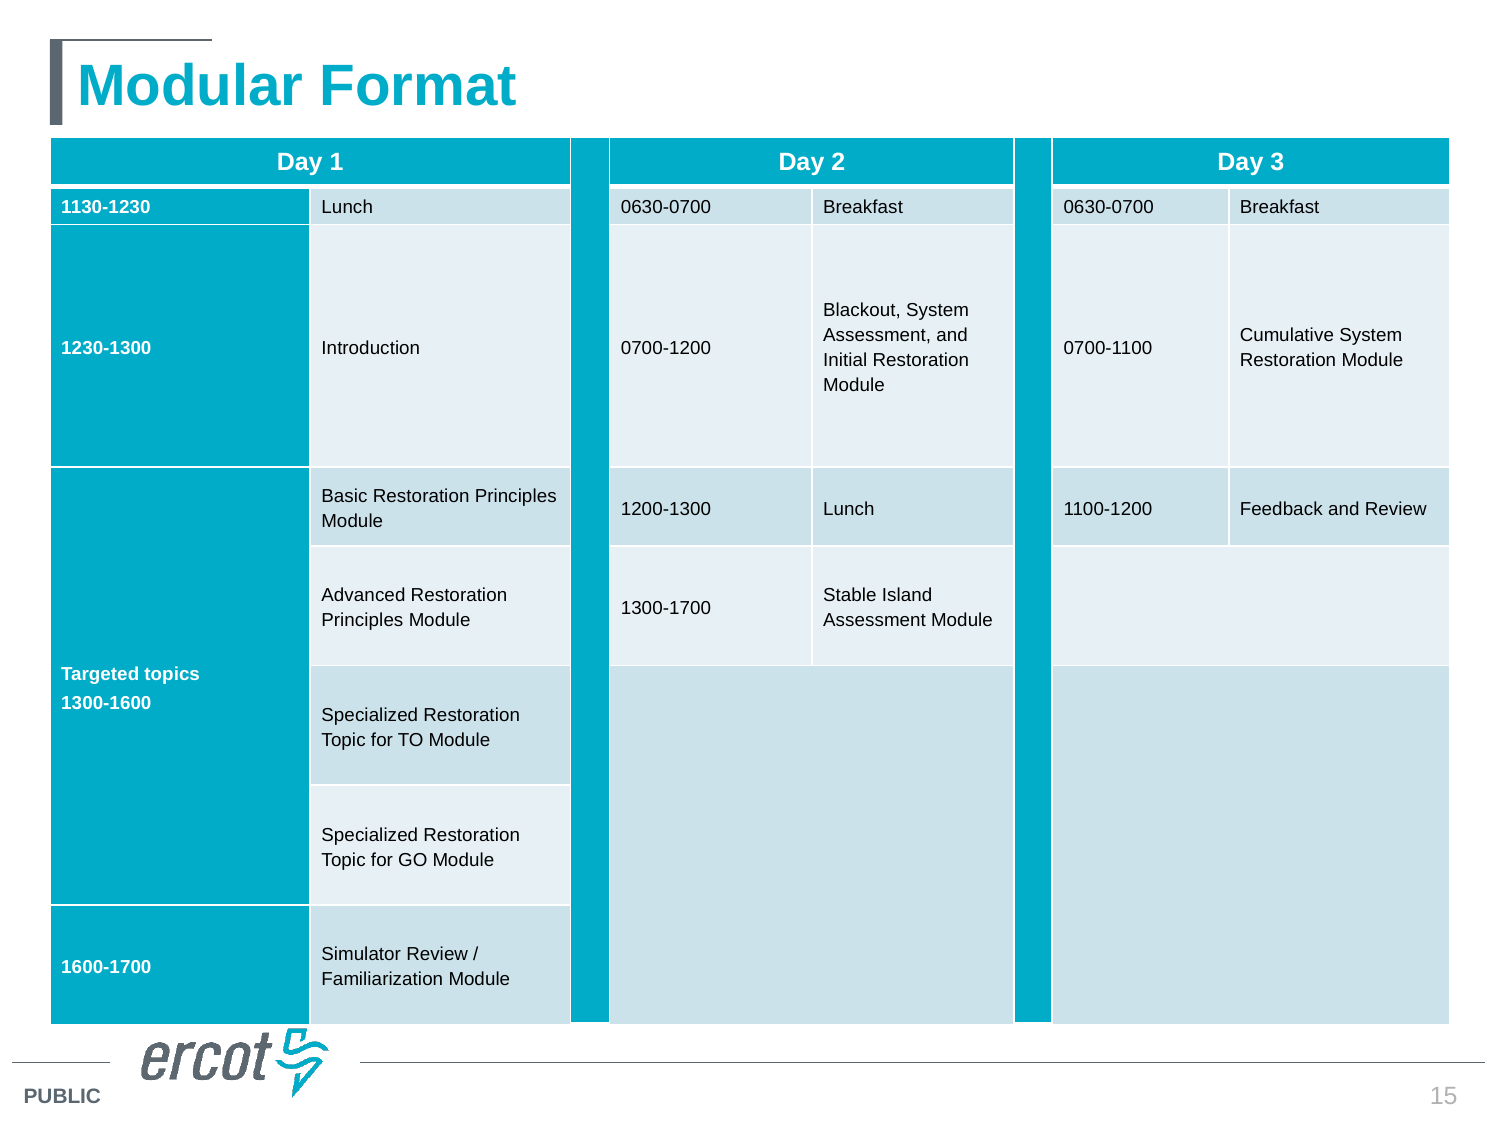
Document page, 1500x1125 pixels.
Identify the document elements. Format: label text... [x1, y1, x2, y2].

table_cell 1230-1300 [51, 225, 309, 466]
table_cell Breakfast [813, 189, 1013, 224]
table_header Day 1 [51, 138, 570, 184]
table_cell [1053, 666, 1449, 1024]
table_cell Targeted topics 1300-1600 [51, 468, 309, 904]
table_cell Introduction [311, 225, 570, 466]
table_cell Simulator Review / Familiarization Module [311, 906, 570, 1024]
table_cell 0630-0700 [610, 189, 811, 224]
table_cell Specialized Restoration Topic for GO Module [311, 786, 570, 904]
table_cell 0700-1100 [1053, 225, 1228, 466]
table_header [1015, 138, 1051, 1022]
table_cell 1200-1300 [610, 468, 811, 545]
table_cell Lunch [311, 189, 570, 224]
table_header Day 2 [610, 138, 1013, 184]
table_cell Cumulative System Restoration Module [1230, 225, 1449, 466]
table_cell 1130-1230 [51, 189, 309, 224]
picture [137, 1026, 332, 1100]
table_header [571, 138, 609, 1022]
table_cell Lunch [813, 468, 1013, 545]
table_cell [1053, 547, 1449, 665]
table_header Day 3 [1053, 138, 1449, 184]
slide_number 15 [1400, 1076, 1488, 1113]
table_cell Feedback and Review [1230, 468, 1449, 545]
table_cell Blackout, System Assessment, and Initial Restoration Module [813, 225, 1013, 466]
table_cell Specialized Restoration Topic for TO Module [311, 666, 570, 784]
table_cell 1300-1700 [610, 547, 811, 665]
table_cell 1600-1700 [51, 906, 309, 1024]
table_cell Basic Restoration Principles Module [311, 468, 570, 545]
table_cell Stable Island Assessment Module [813, 547, 1013, 665]
table_cell 1100-1200 [1053, 468, 1228, 545]
table_cell Breakfast [1230, 189, 1449, 224]
table_cell 0700-1200 [610, 225, 811, 466]
table_cell Advanced Restoration Principles Module [311, 547, 570, 665]
title Modular Format [62, 39, 1450, 125]
table_cell 0630-0700 [1053, 189, 1228, 224]
table_cell [610, 666, 1013, 1024]
